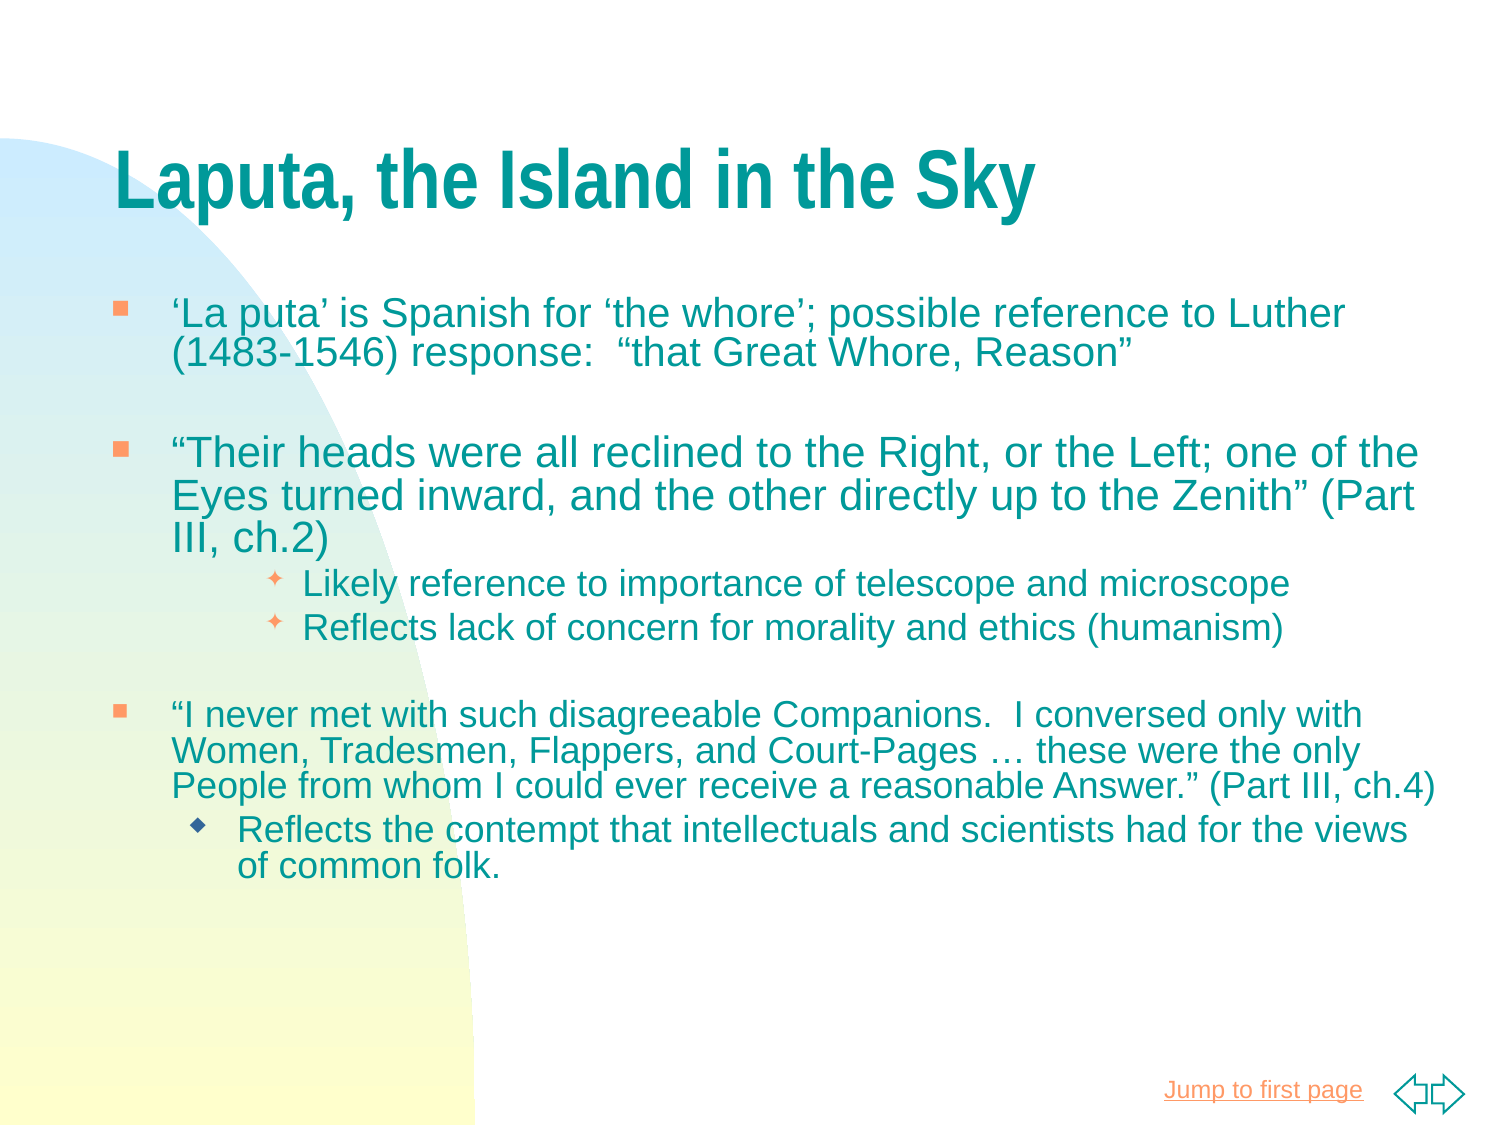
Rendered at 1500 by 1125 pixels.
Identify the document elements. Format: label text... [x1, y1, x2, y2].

title Laputa, the Island in the Sky [99, 112, 1313, 263]
list ‘La puta’ is Spanish for ‘the whore’; possible reference to Luther (1483-1546) response: “that Great Whore, Reason” “Their heads were all reclined to the Right, or the Left; one of the Eyes turned inward, and the other directly up to the Zenith” (Part III, ch.2) Likely reference to importance of telescope and microscope Reflects lack of concern for morality and ethics (humanism) “I never met with such disagreeable Companions. I conversed only with Women, Tradesmen, Flappers, and Court-Pages … these were the only People from whom I could ever receive a reasonable Answer.” (Part III, ch.4) Reflects the contempt that intellectuals and scientists had for the views of common folk. [99, 287, 1463, 1001]
